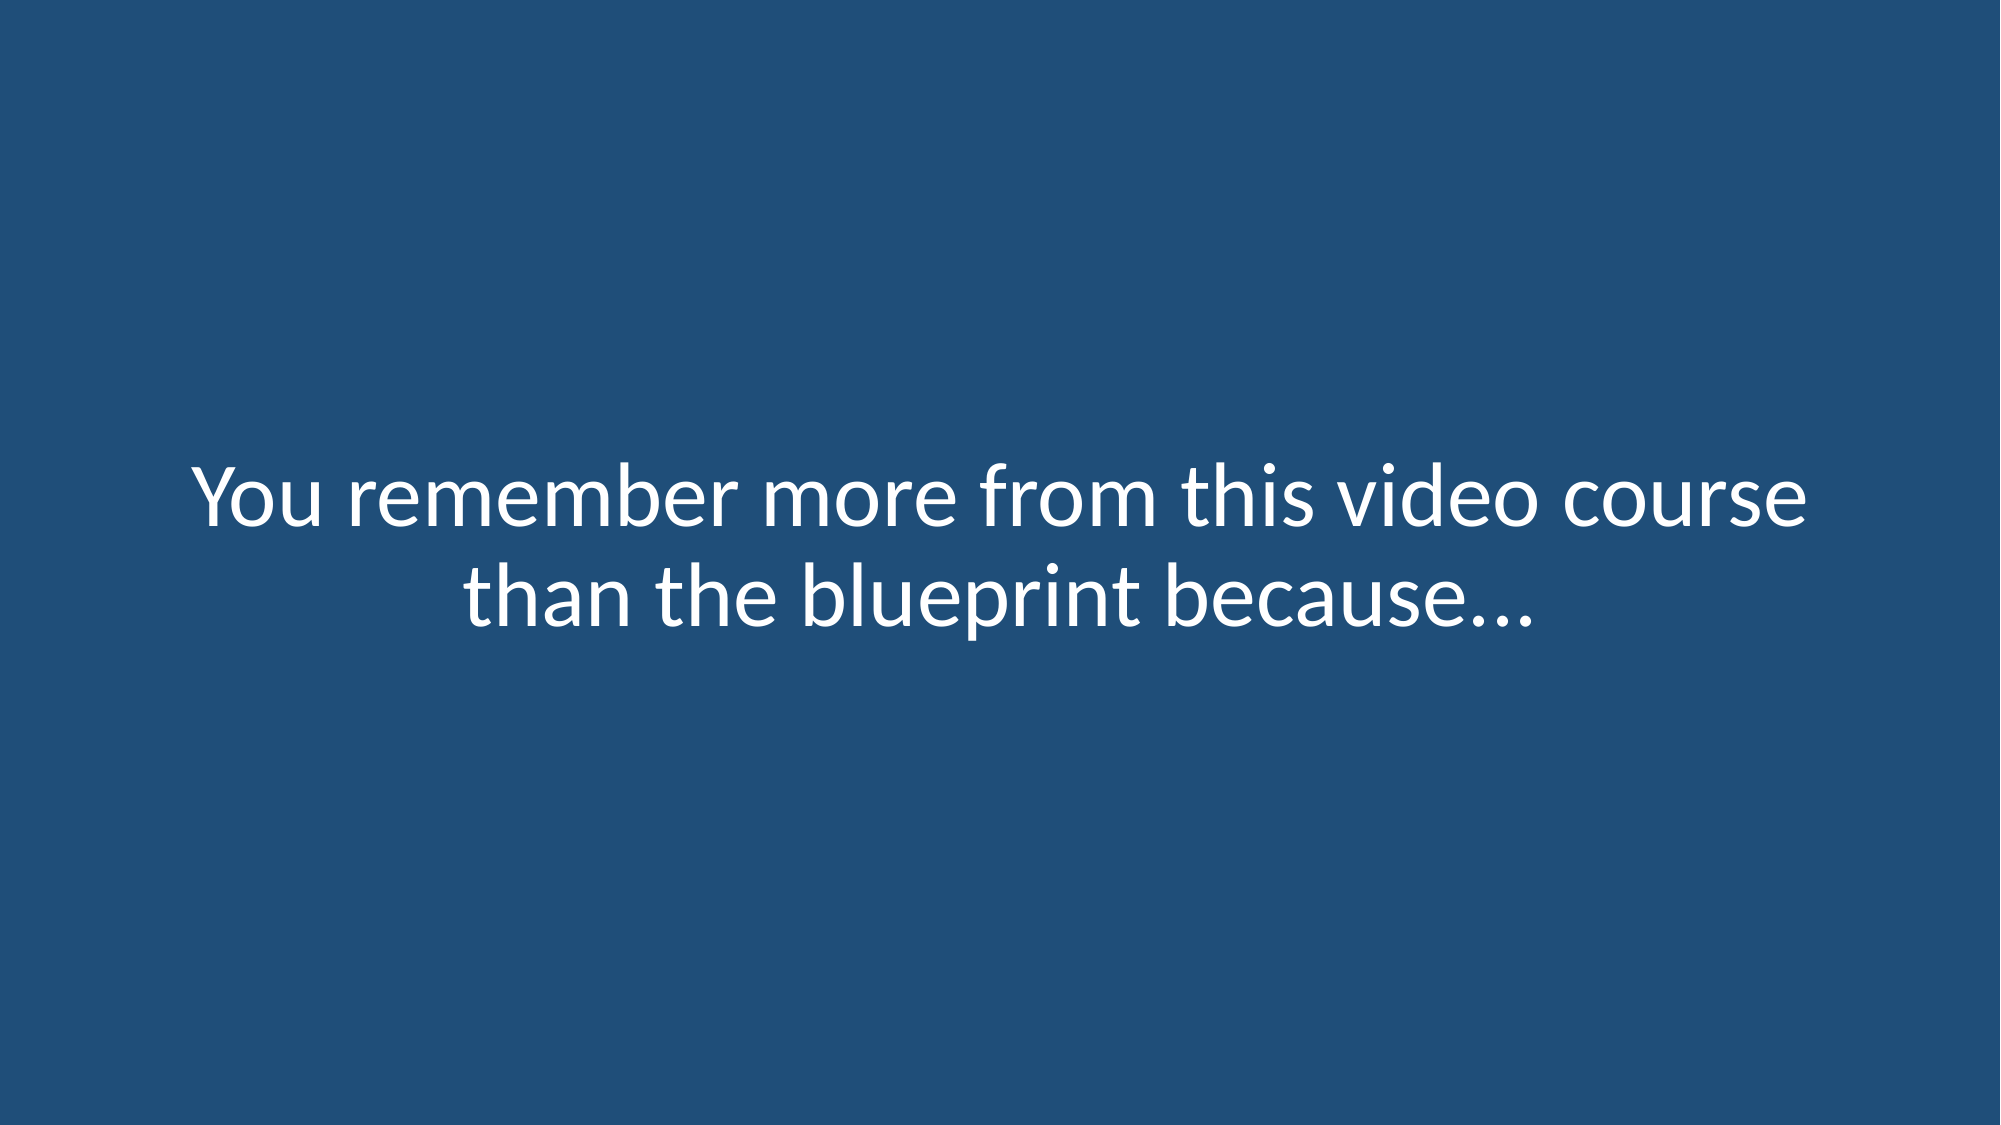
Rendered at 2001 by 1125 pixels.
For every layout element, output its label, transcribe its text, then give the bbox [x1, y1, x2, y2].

list You remember more from this video course than the blueprint because... [138, 440, 1864, 975]
